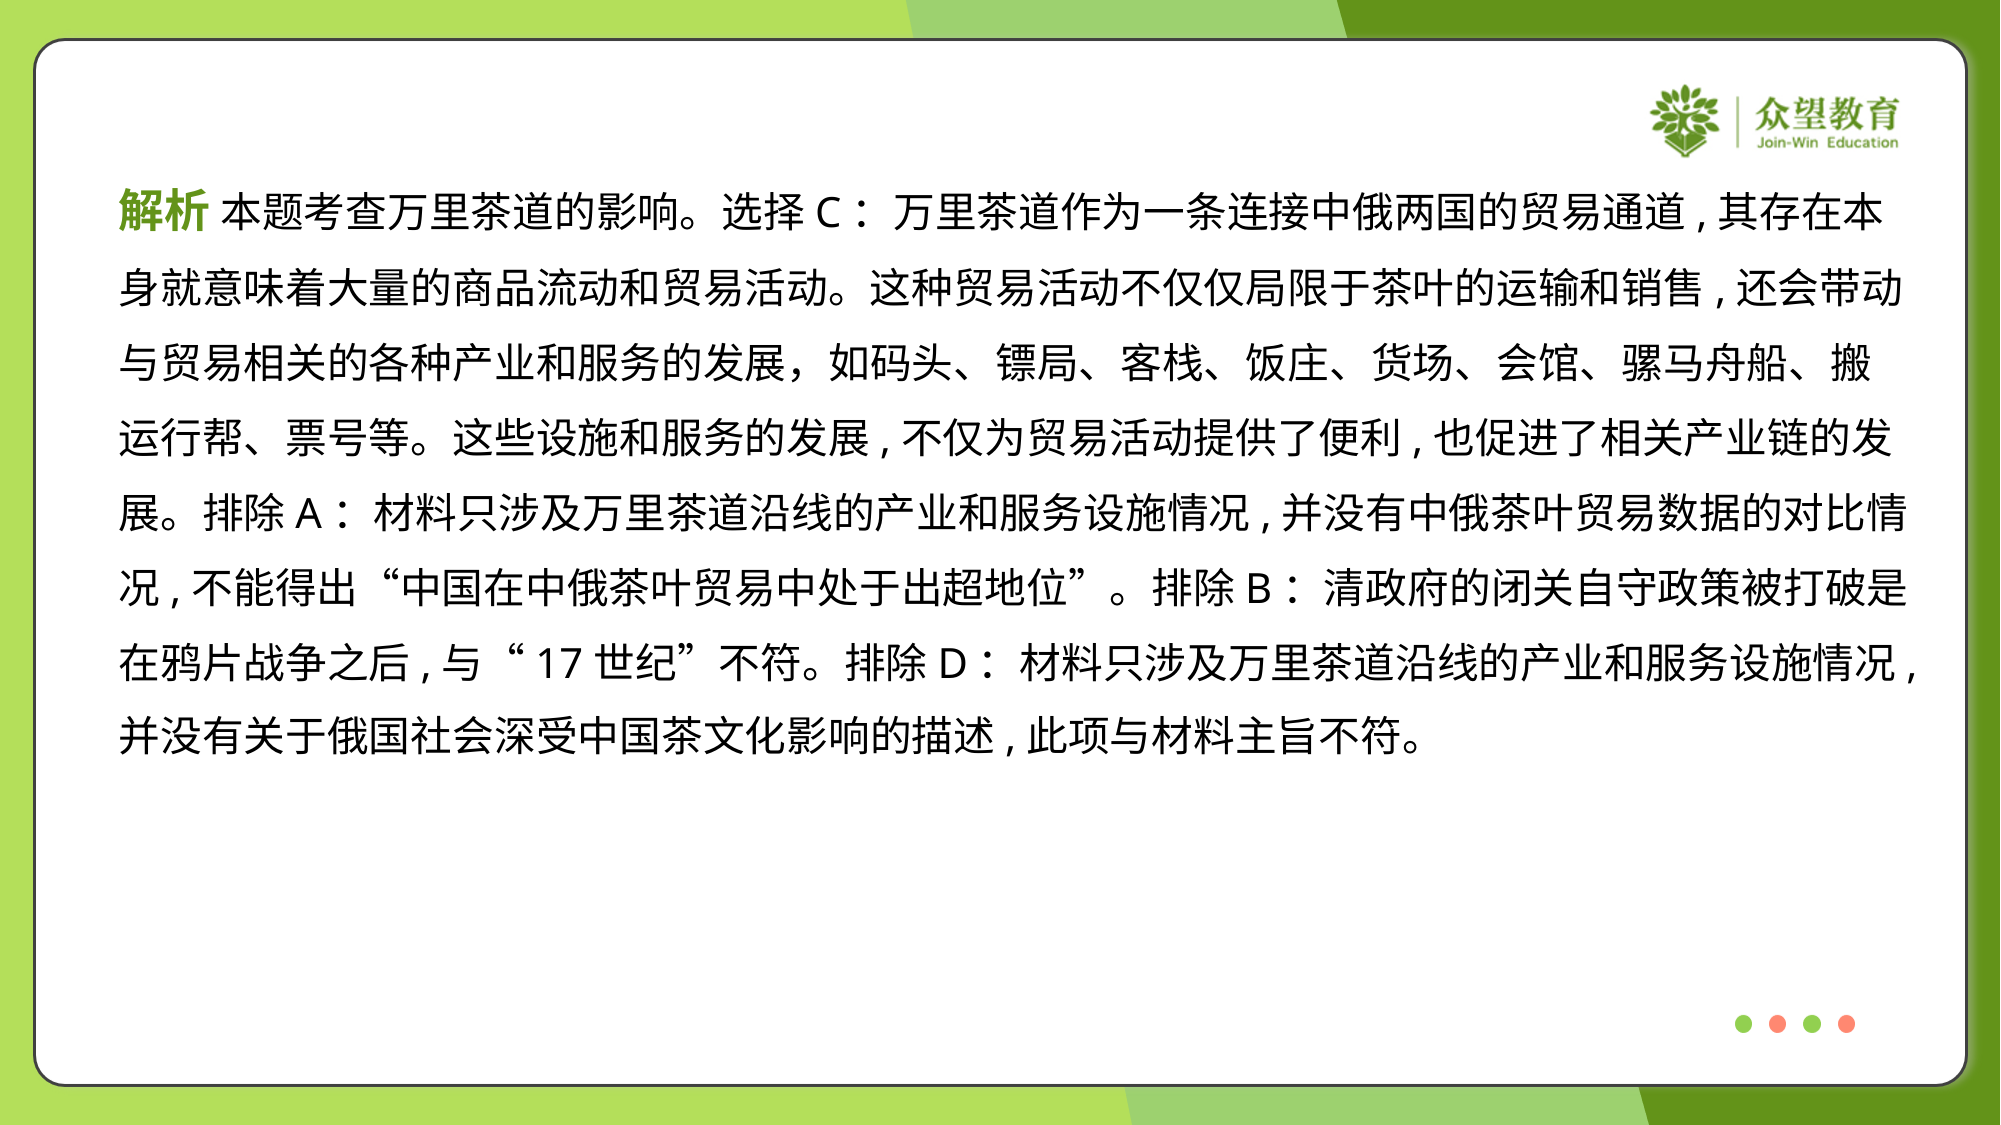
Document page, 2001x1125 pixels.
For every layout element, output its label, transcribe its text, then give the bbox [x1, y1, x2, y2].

picture [0, 0, 2000, 1125]
text_box 解析 本题考查万里茶道的影响。选择C：万里茶道作为一条连接中俄两国的贸易通道,其存在本 身就意味着大量的商品流动和贸易活动。这种贸易活动不仅仅局限于茶叶的运输和销售,还会带动 与贸易相关的各种产业和服务的发展，如码头、镖局、客栈、饭庄、货场、会馆、骡马舟船、搬 运行帮、票号等。这些设施和服务的发展,不仅为贸易活动提供了便利,也促进了相关产业链的发 展。排除A：材料只涉及万里茶道沿线的产业和服务设施情况,并没有中俄茶叶贸易数据的对比情 况,不能得出“中国在中俄茶叶贸易中处于出超地位”。排除B：清政府的闭关自守政策被打破是 在鸦片战争之后,与“17世纪”不符。排除D：材料只涉及万里茶道沿线的产业和服务设施情况, 并没有关于俄国社会深受中国茶文化影响的描述,此项与材料主旨不符。 [118, 159, 1883, 752]
